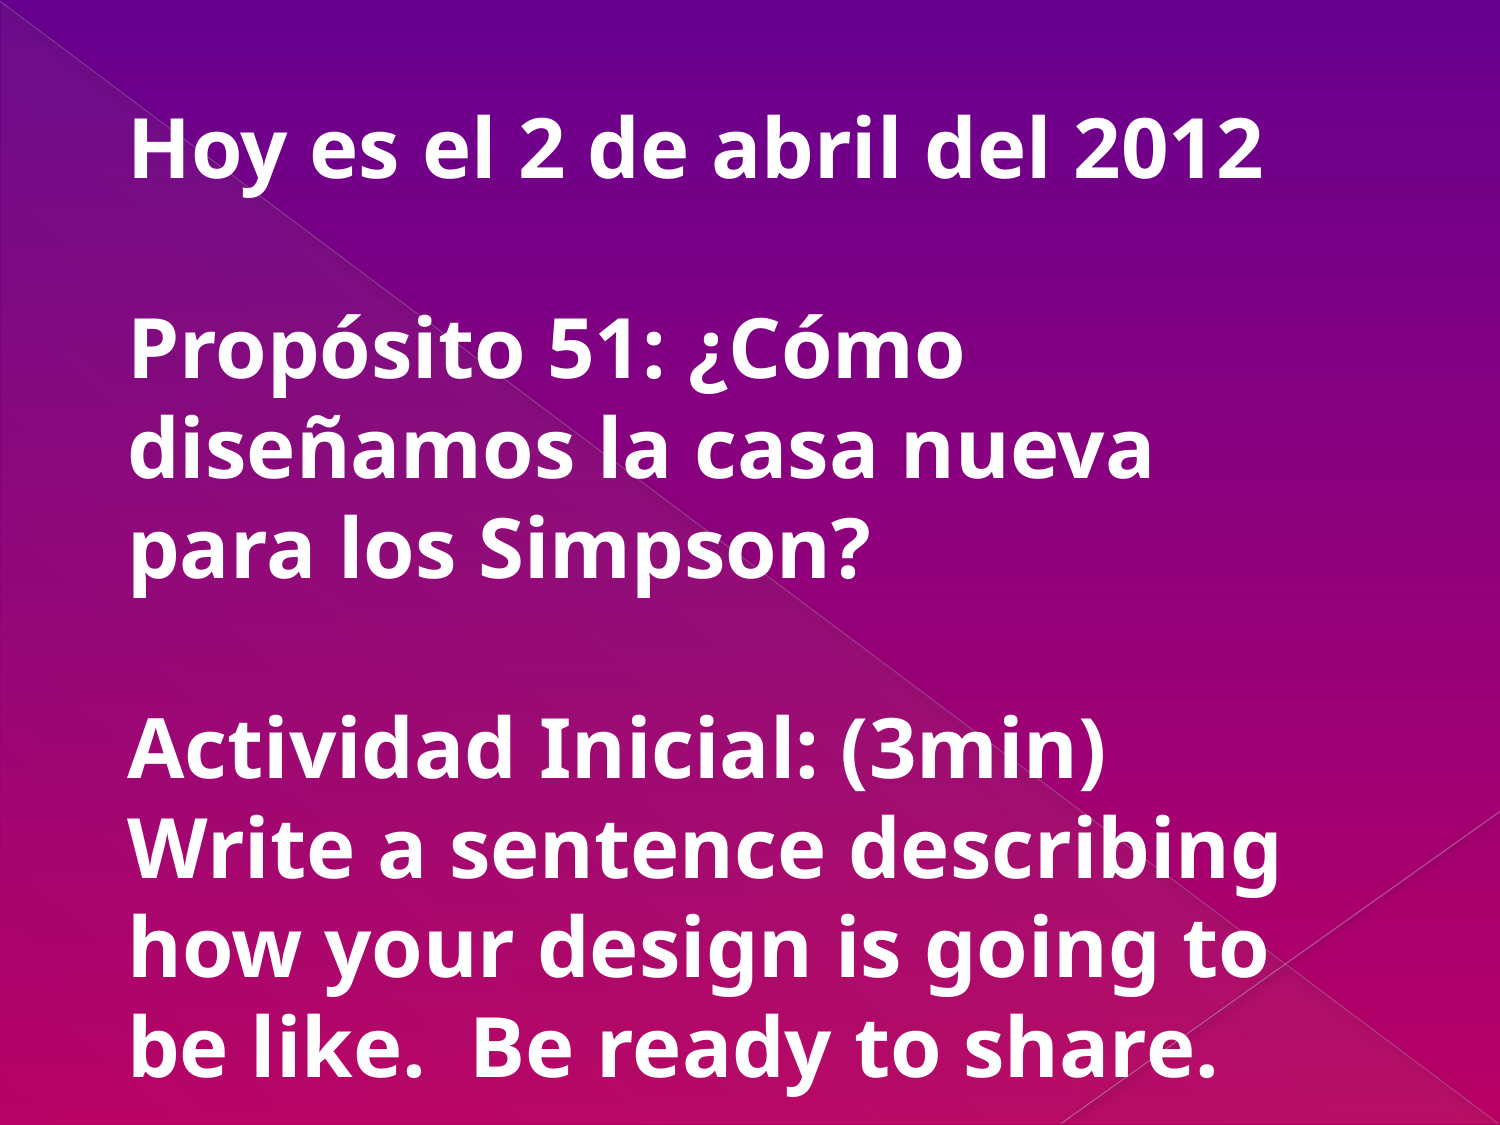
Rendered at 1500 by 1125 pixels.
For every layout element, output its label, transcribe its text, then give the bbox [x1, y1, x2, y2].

text_box Hoy es el 2 de abril del 2012 Propósito 51: ¿Cómo diseñamos la casa nueva para los Simpson? Actividad Inicial: (3min) Write a sentence describing how your design is going to be like. Be ready to share. [112, 87, 1325, 1125]
